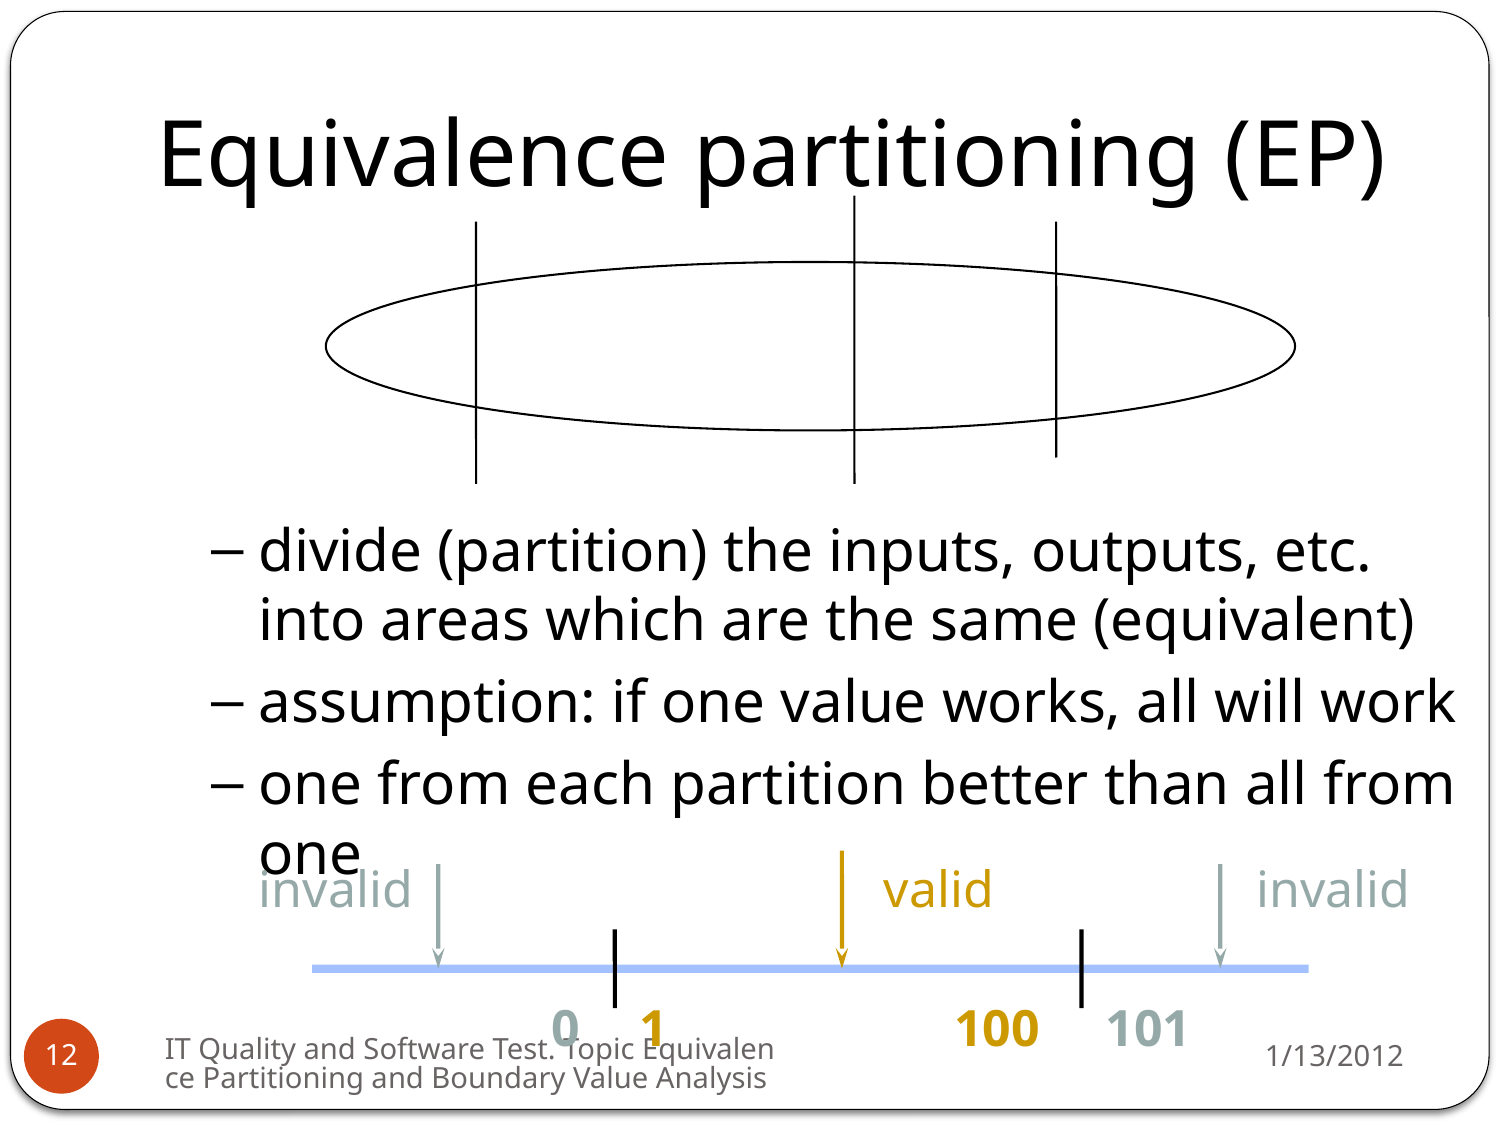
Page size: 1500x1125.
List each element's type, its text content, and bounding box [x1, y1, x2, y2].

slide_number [1012, 1015, 1419, 1094]
slide_number 12 [23, 1018, 99, 1094]
footer IT Quality and Software Test. Topic Equivalence Partitioning and Boundary Value Analysis [150, 1012, 800, 1088]
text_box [311, 978, 1309, 1062]
text_box divide (partition) the inputs, outputs, etc. into areas which are the same (equivalent) assumption: if one value works, all will work one from each partition better than all from one [121, 505, 1500, 889]
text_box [249, 849, 1420, 969]
text_box Equivalence partitioning (EP) [81, 87, 1463, 188]
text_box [325, 195, 1296, 485]
